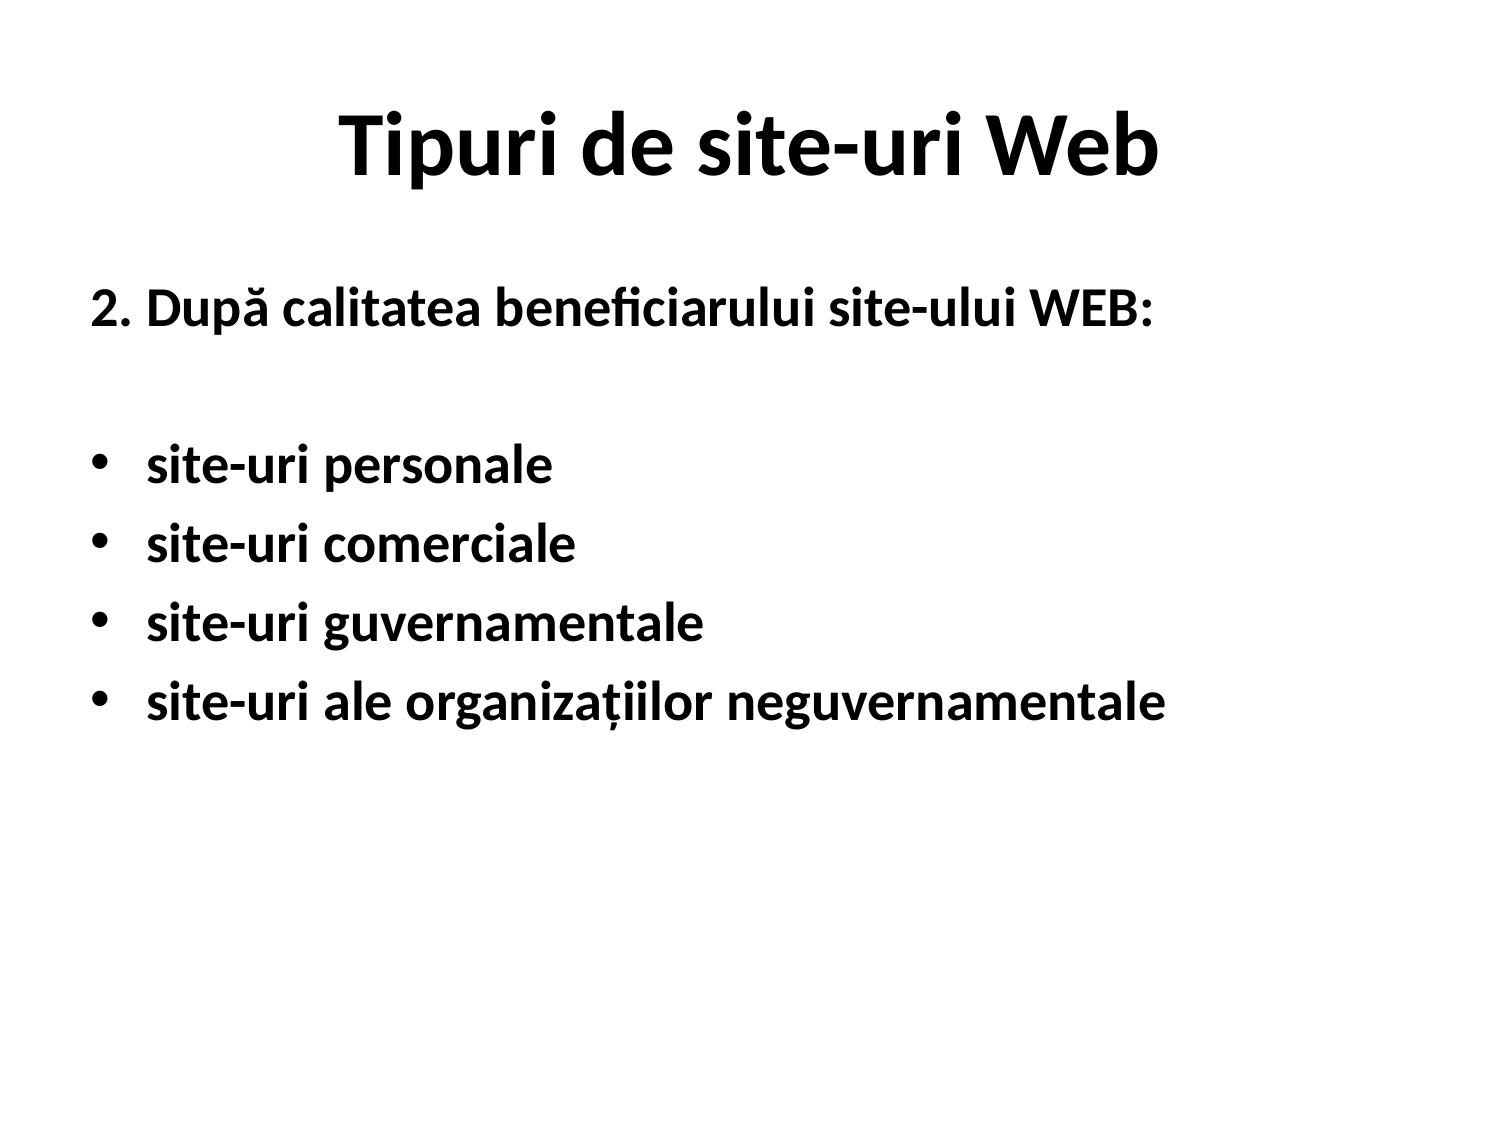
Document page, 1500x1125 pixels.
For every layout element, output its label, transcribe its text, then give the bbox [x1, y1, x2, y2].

list 2. După calitatea beneficiarului site-ului WEB: site-uri personale site-uri comerciale site-uri guvernamentale site-uri ale organizațiilor neguvernamentale [75, 262, 1425, 1005]
title Tipuri de site-uri Web [75, 45, 1425, 233]
